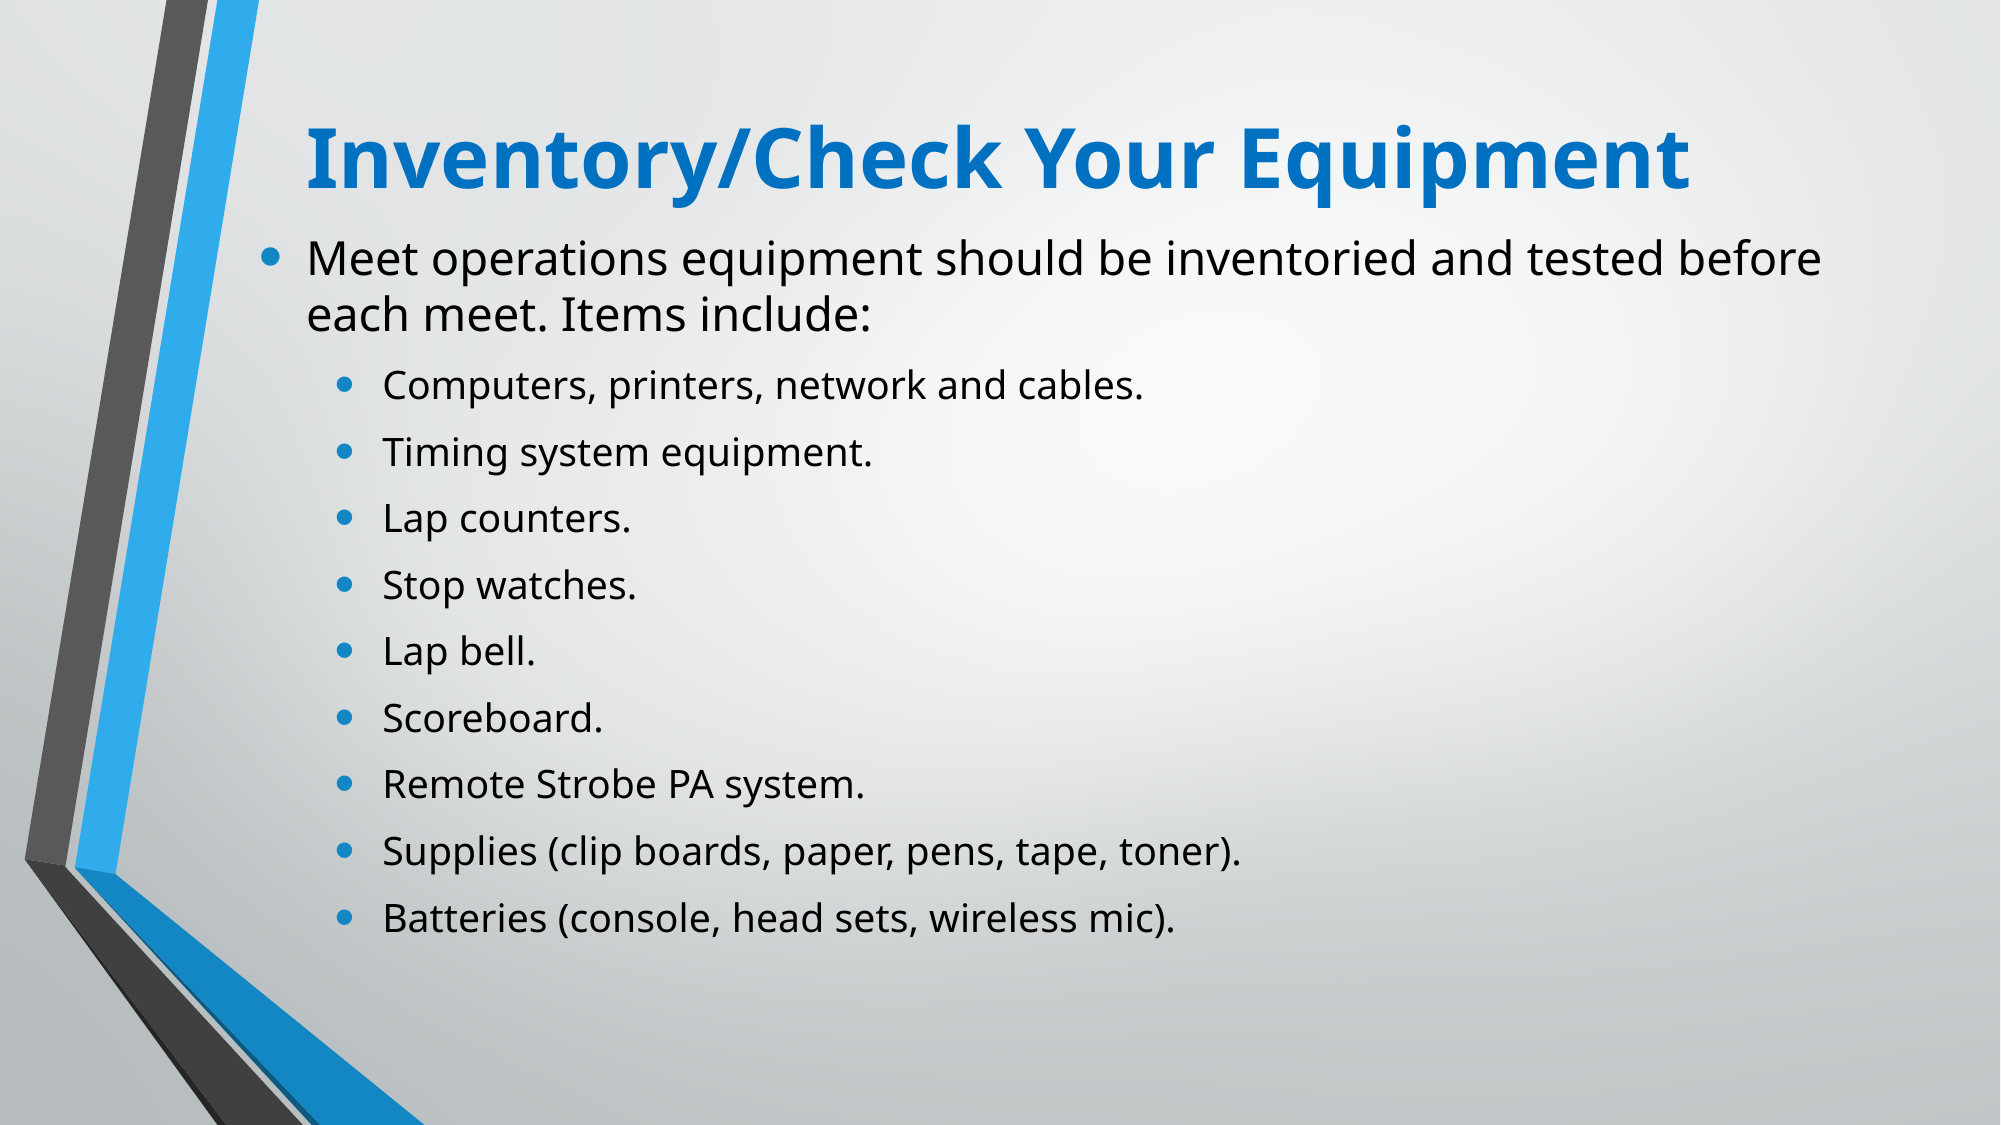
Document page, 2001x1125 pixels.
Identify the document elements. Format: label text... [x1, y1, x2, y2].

list Meet operations equipment should be inventoried and tested before each meet. Items include: Computers, printers, network and cables. Timing system equipment. Lap counters. Stop watches. Lap bell. Scoreboard. Remote Strobe PA system. Supplies (clip boards, paper, pens, tape, toner). Batteries (console, head sets, wireless mic). [243, 218, 1887, 950]
title Inventory/Check Your Equipment [137, 46, 1863, 264]
